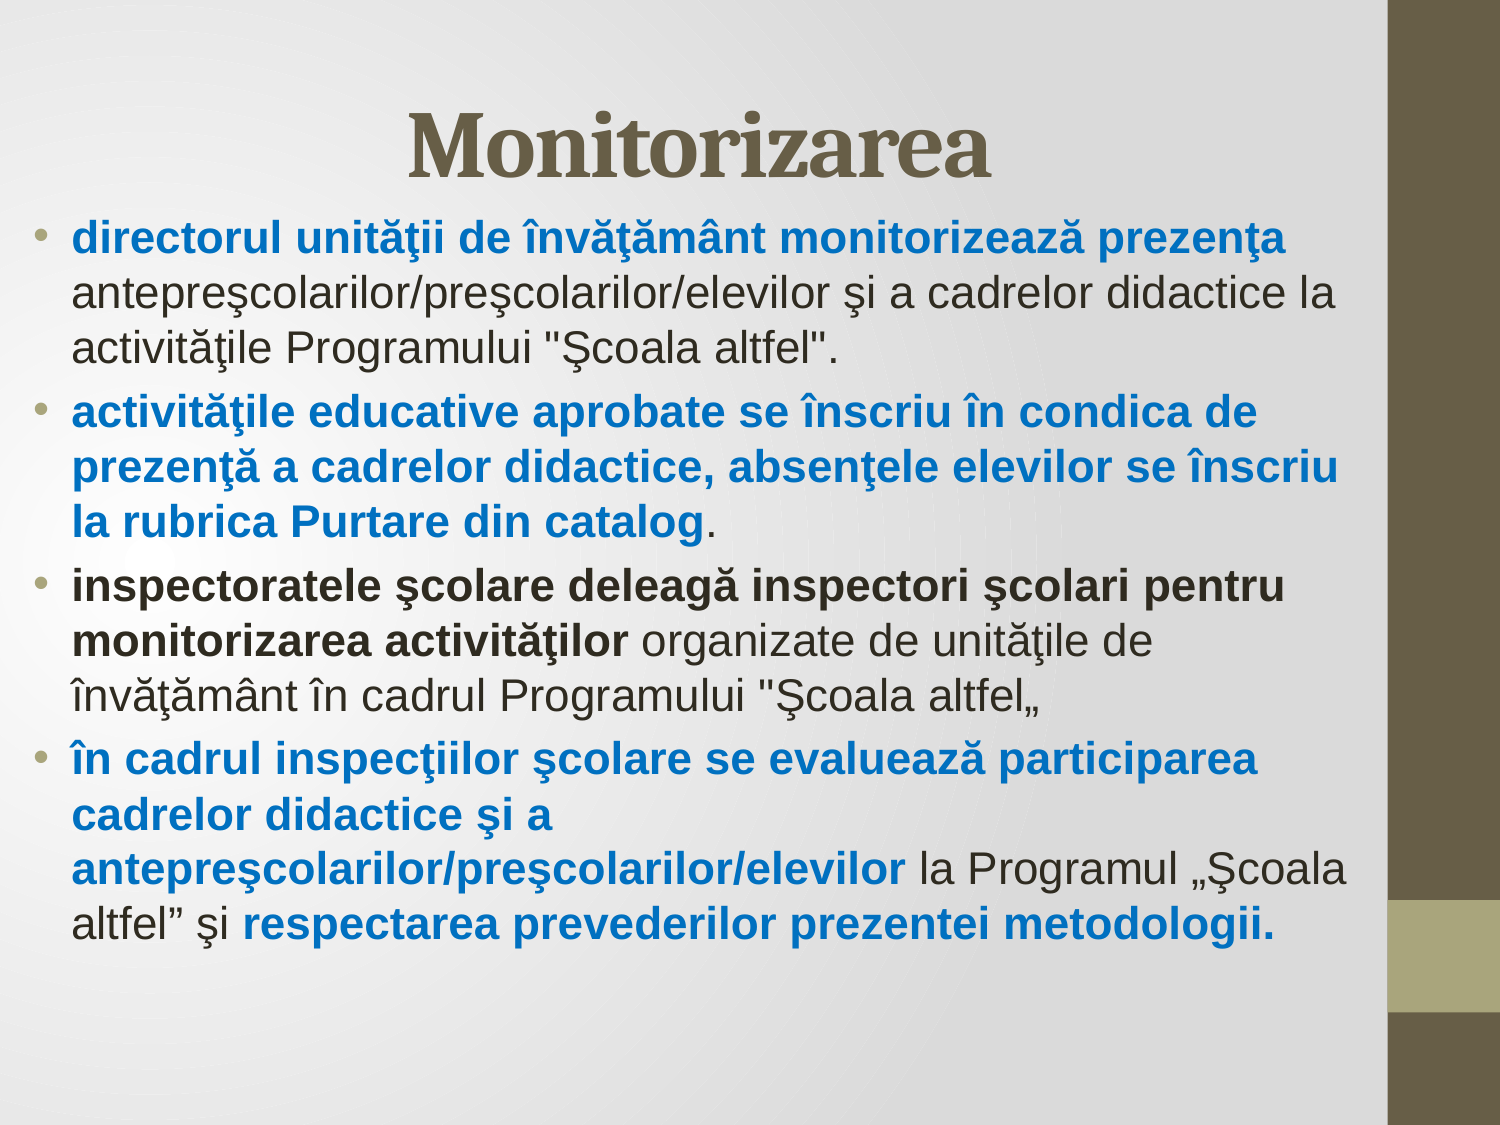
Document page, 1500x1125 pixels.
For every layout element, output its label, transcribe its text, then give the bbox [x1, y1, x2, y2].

title Monitorizarea [75, 45, 1325, 200]
list directorul unităţii de învăţământ monitorizează prezenţa antepreşcolarilor/preşcolarilor/elevilor şi a cadrelor didactice la activităţile Programului "Şcoala altfel". activităţile educative aprobate se înscriu în condica de prezenţă a cadrelor didactice, absenţele elevilor se înscriu la rubrica Purtare din catalog. inspectoratele şcolare deleagă inspectori şcolari pentru monitorizarea activităţilor organizate de unităţile de învăţământ în cadrul Programului "Şcoala altfel„ în cadrul inspecţiilor şcolare se evaluează participarea cadrelor didactice şi a antepreşcolarilor/preşcolarilor/elevilor la Programul „Şcoala altfel” şi respectarea prevederilor prezentei metodologii. [0, 200, 1375, 1125]
